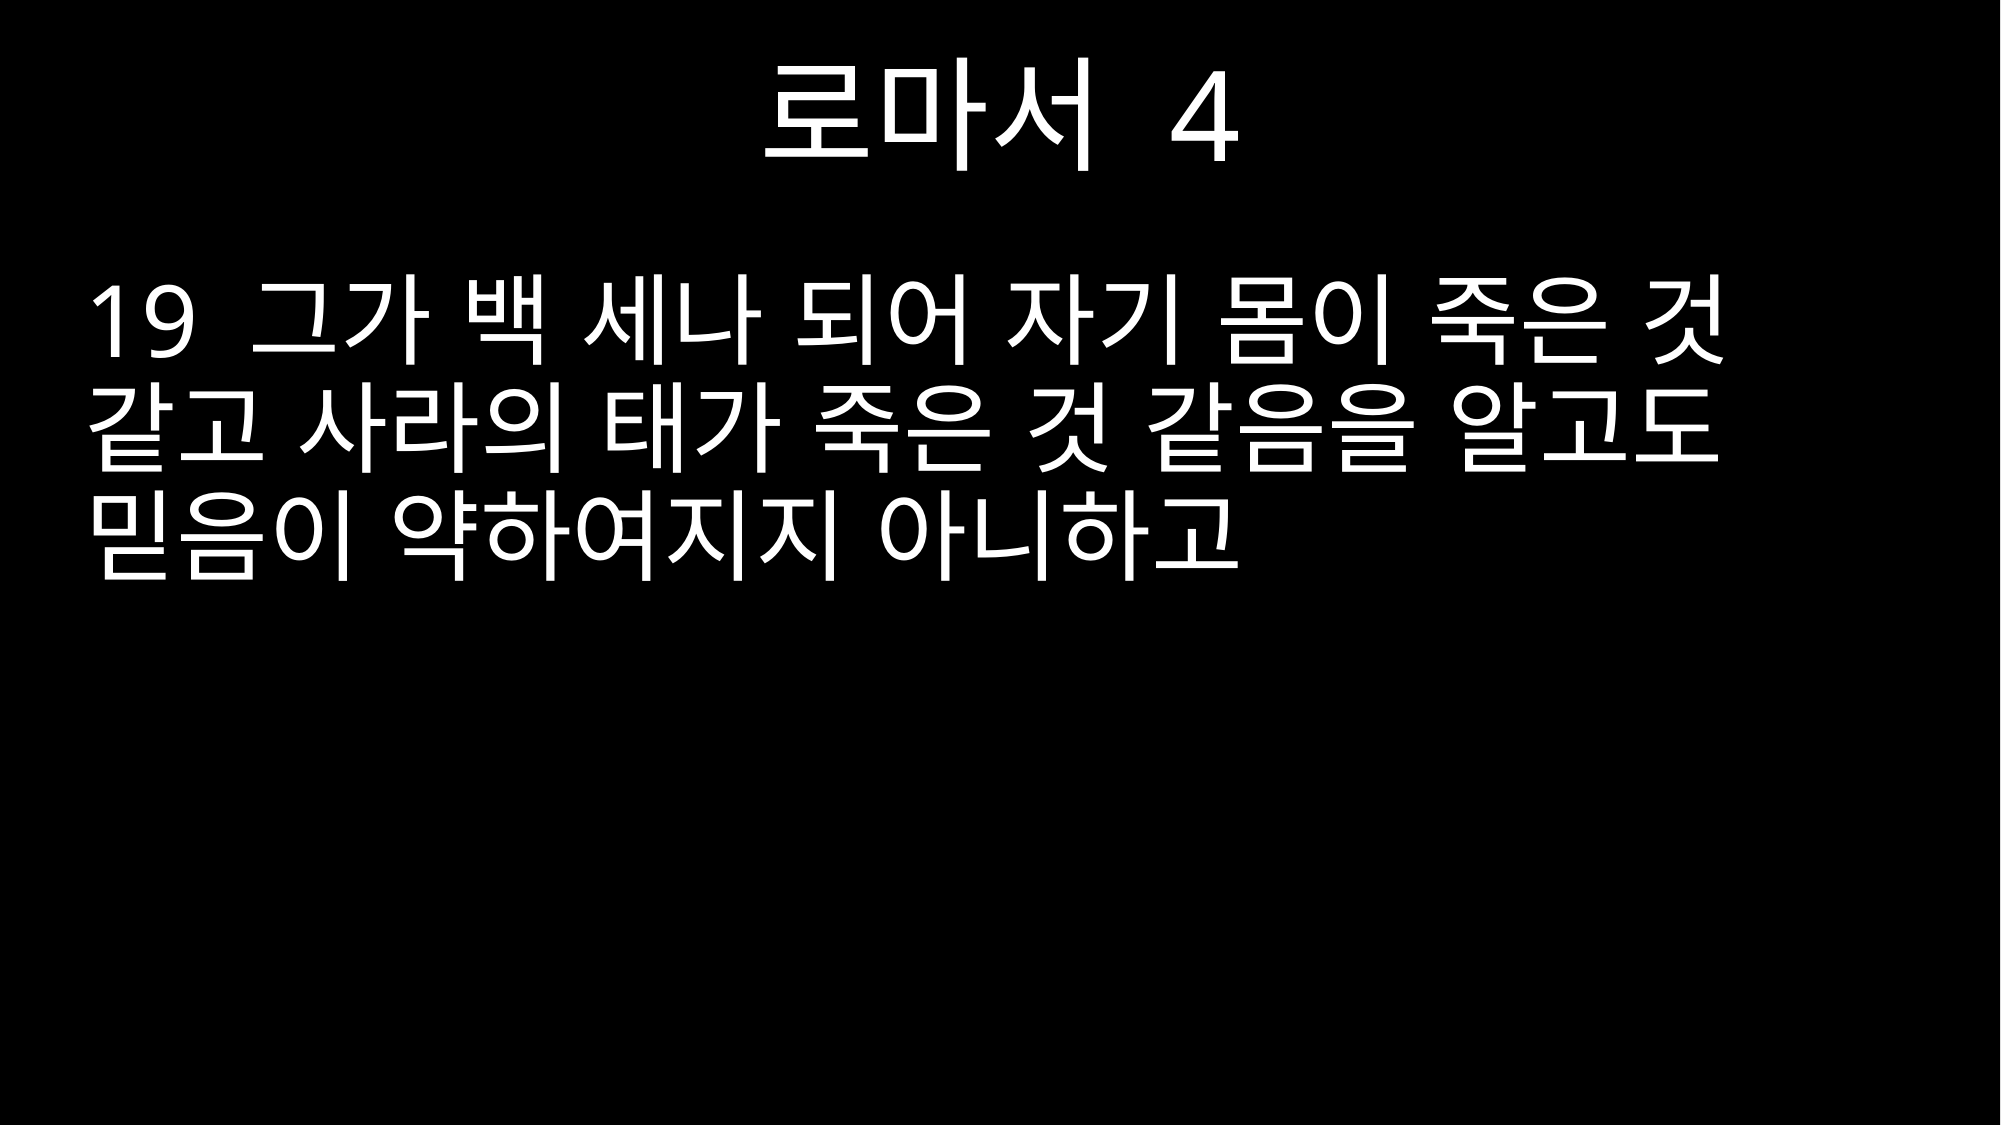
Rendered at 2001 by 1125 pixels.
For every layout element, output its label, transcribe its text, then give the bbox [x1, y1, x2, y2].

picture [0, 0, 2001, 1125]
list 19 그가 백 세나 되어 자기 몸이 죽은 것 같고 사라의 태가 죽은 것 같음을 알고도 믿음이 약하여지지 아니하고 [69, 263, 1953, 423]
footer 로마서 4 [0, 32, 2000, 192]
